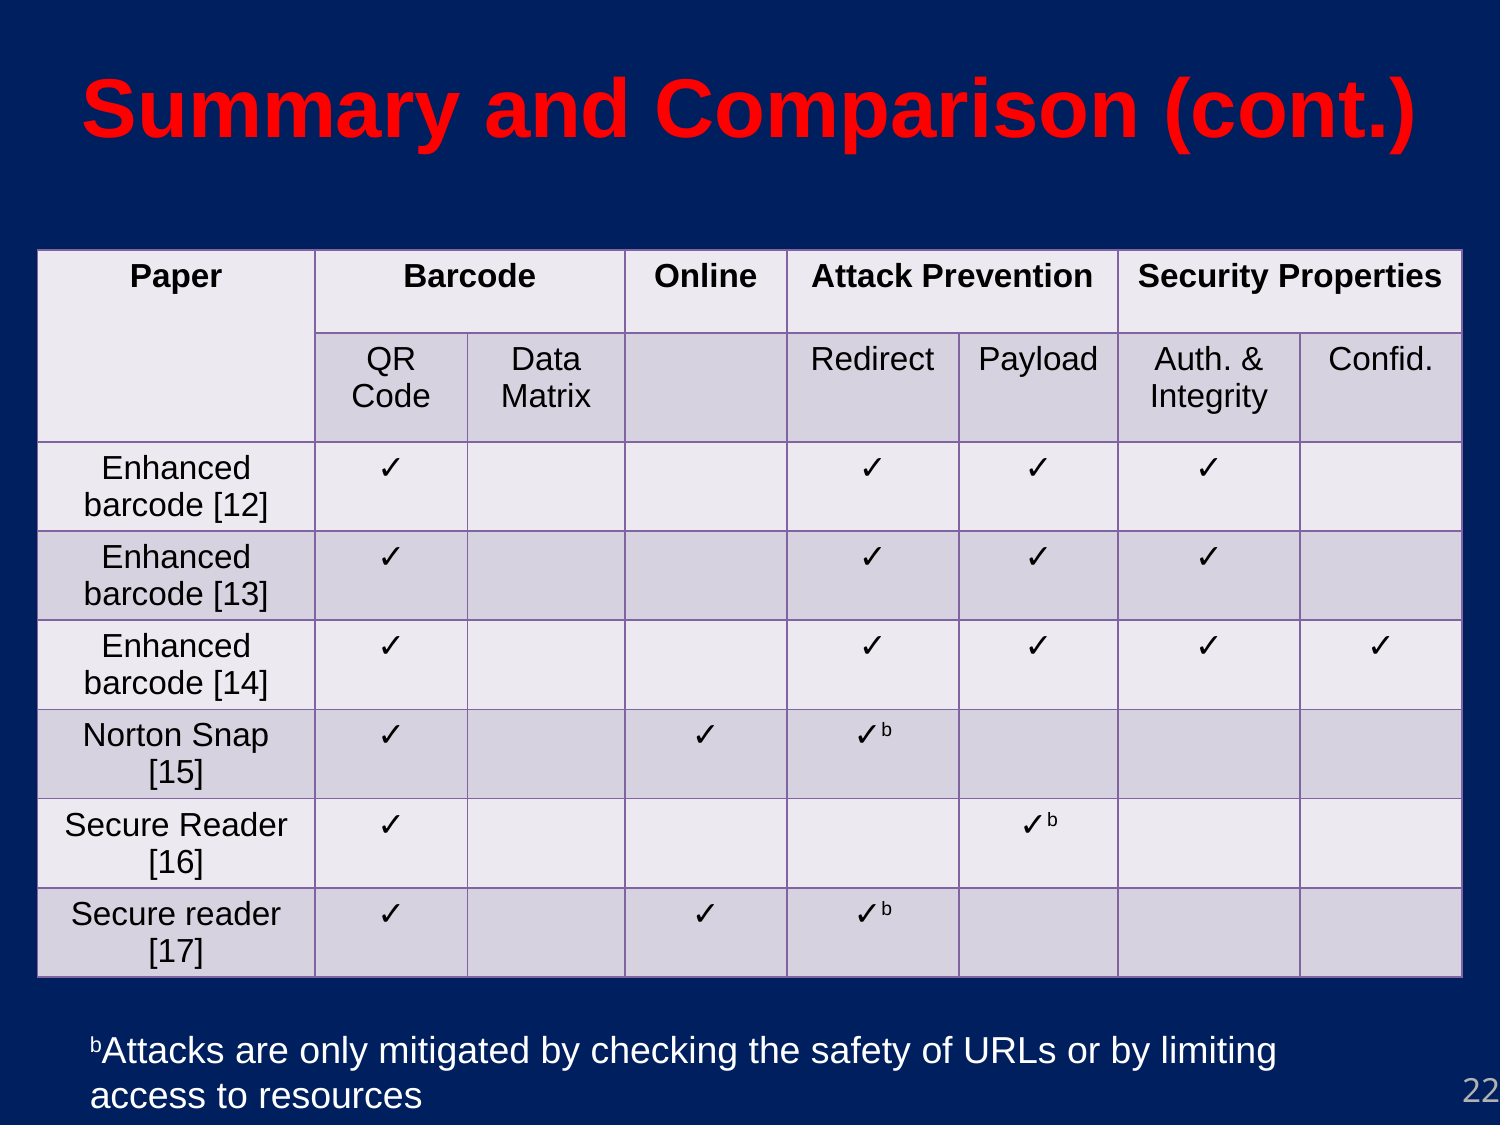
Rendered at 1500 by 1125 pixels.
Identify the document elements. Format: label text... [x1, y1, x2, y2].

table_cell ✓ [316, 710, 467, 798]
table_cell Data Matrix [468, 334, 624, 441]
table_cell ✓ [316, 532, 467, 619]
table_header Online [626, 251, 786, 332]
table_cell [468, 532, 624, 619]
table_cell ✓ [960, 621, 1117, 709]
slide_number 22 [1437, 1069, 1500, 1110]
table_cell ✓ [316, 621, 467, 709]
table_cell ✓ [626, 710, 786, 798]
table_cell [626, 799, 786, 887]
table_header Attack Prevention [788, 251, 1117, 332]
table_cell ✓ [1119, 443, 1299, 530]
table_cell ✓b [960, 799, 1117, 887]
table_cell ✓b [788, 710, 958, 798]
table_cell ✓ [316, 889, 467, 976]
table_cell Confid. [1301, 334, 1461, 441]
table_header Barcode [316, 251, 624, 332]
table_cell [468, 889, 624, 976]
table_cell Enhanced barcode [13] [38, 532, 314, 619]
table_cell Redirect [788, 334, 958, 441]
table_cell QR Code [316, 334, 467, 441]
table_cell Secure reader [17] [38, 889, 314, 976]
table_cell ✓ [788, 621, 958, 709]
table_cell ✓ [960, 443, 1117, 530]
table_cell Enhanced barcode [12] [38, 443, 314, 530]
table_cell ✓ [1119, 532, 1299, 619]
table_cell ✓ [788, 532, 958, 619]
table_cell [960, 889, 1117, 976]
table_cell [1119, 889, 1299, 976]
table_cell ✓ [316, 799, 467, 887]
table_cell ✓ [316, 443, 467, 530]
table_cell ✓ [626, 889, 786, 976]
table_cell ✓ [788, 443, 958, 530]
table_cell Secure Reader [16] [38, 799, 314, 887]
title Summary and Comparison (cont.) [44, 53, 1456, 155]
table_cell Enhanced barcode [14] [38, 621, 314, 709]
table_cell [626, 443, 786, 530]
table_cell Norton Snap [15] [38, 710, 314, 798]
table_cell [1119, 799, 1299, 887]
table_cell Auth. & Integrity [1119, 334, 1299, 441]
table_cell ✓ [1119, 621, 1299, 709]
table_cell [1301, 443, 1461, 530]
table_cell [788, 799, 958, 887]
table_cell [626, 532, 786, 619]
table_cell ✓b [788, 889, 958, 976]
table_cell [468, 443, 624, 530]
table_cell [626, 621, 786, 709]
table_cell [1301, 799, 1461, 887]
text_box bAttacks are only mitigated by checking the safety of URLs or by limiting access to resources [75, 1018, 1400, 1124]
table_cell [468, 621, 624, 709]
table_cell [626, 334, 786, 441]
table_cell ✓ [960, 532, 1117, 619]
table_cell [468, 710, 624, 798]
table_cell [1301, 710, 1461, 798]
table_header Paper [38, 251, 314, 441]
table_cell [1301, 532, 1461, 619]
table_cell ✓ [1301, 621, 1461, 709]
table_cell [1119, 710, 1299, 798]
table_cell [1301, 889, 1461, 976]
table_header Security Properties [1119, 251, 1461, 332]
table_cell Payload [960, 334, 1117, 441]
table_cell [960, 710, 1117, 798]
table_cell [468, 799, 624, 887]
